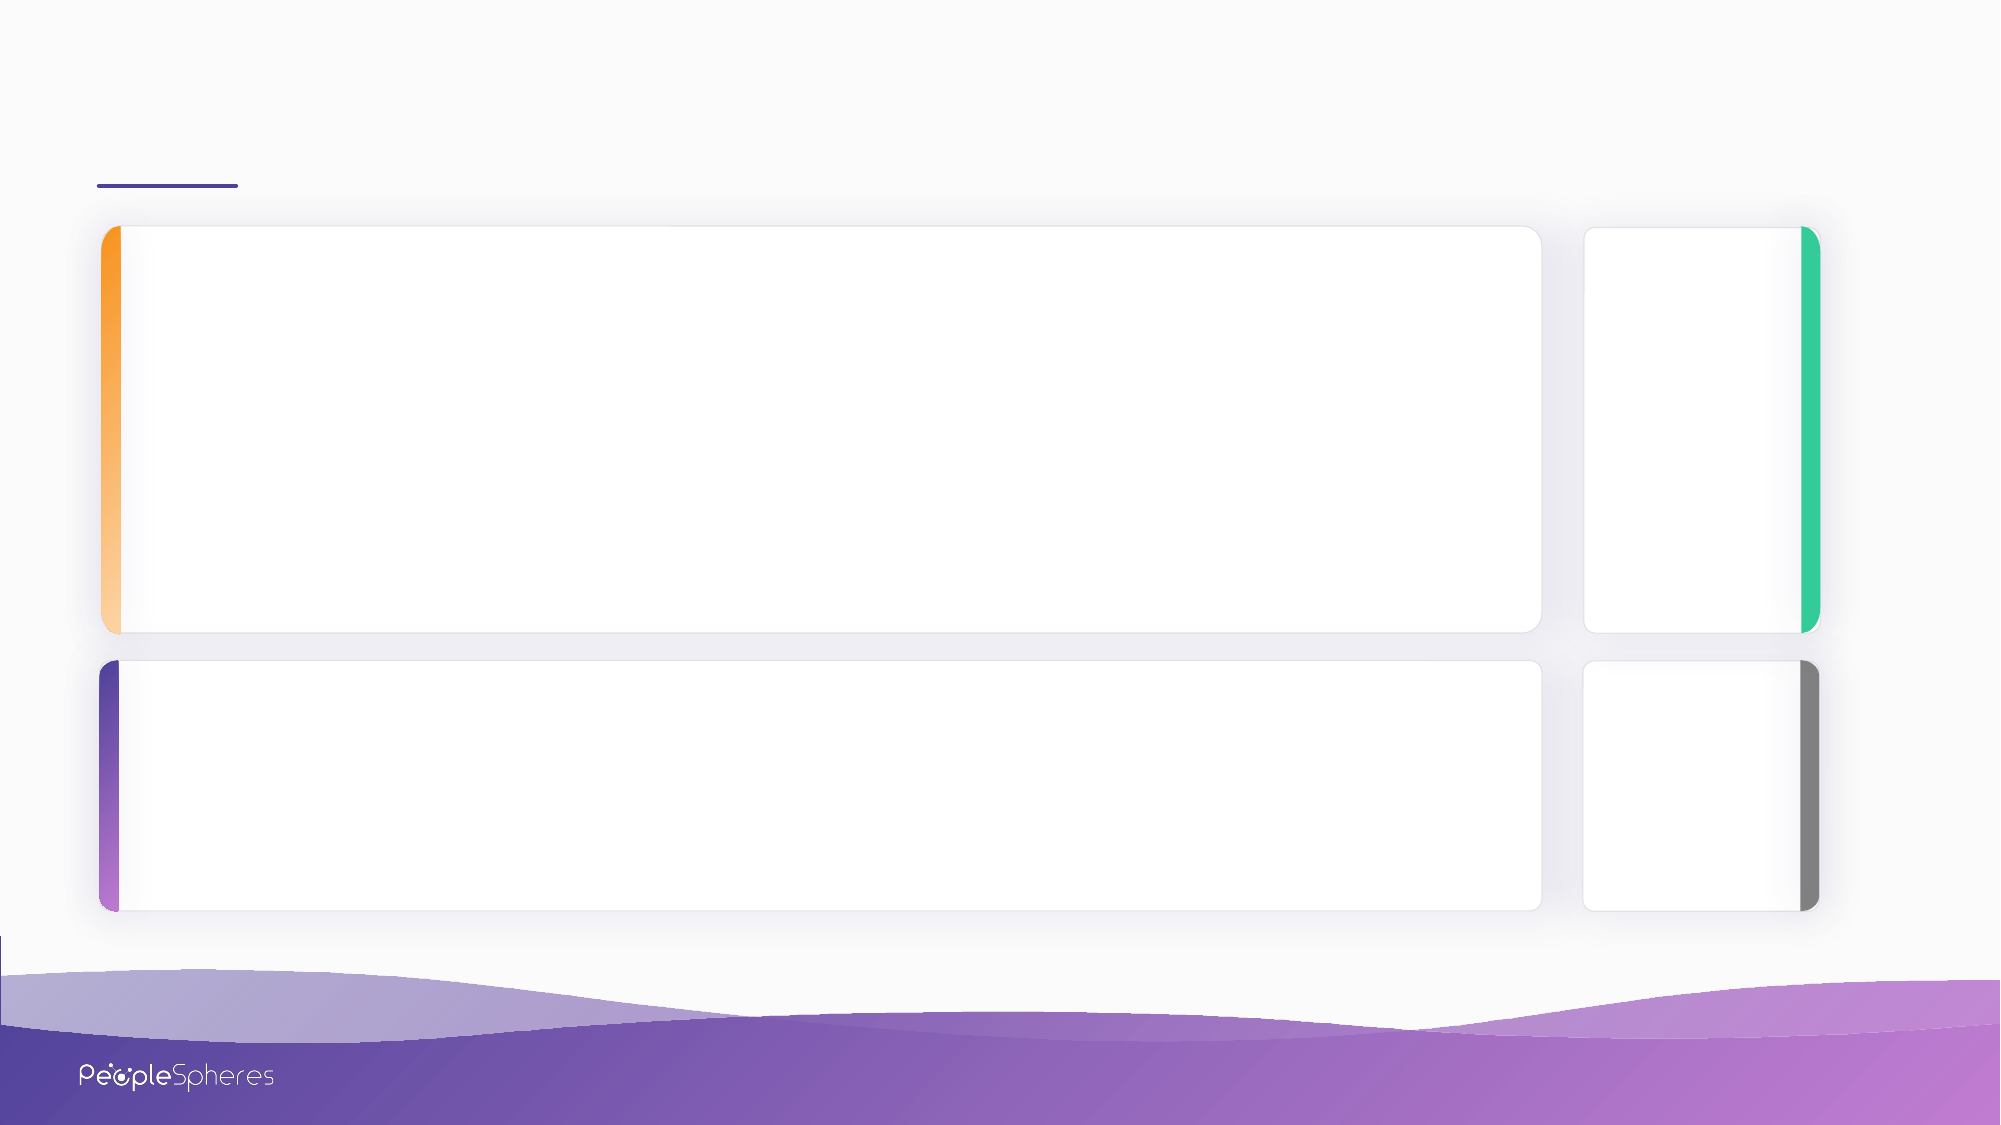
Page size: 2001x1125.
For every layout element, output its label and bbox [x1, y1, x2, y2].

picture [79, 1063, 274, 1093]
